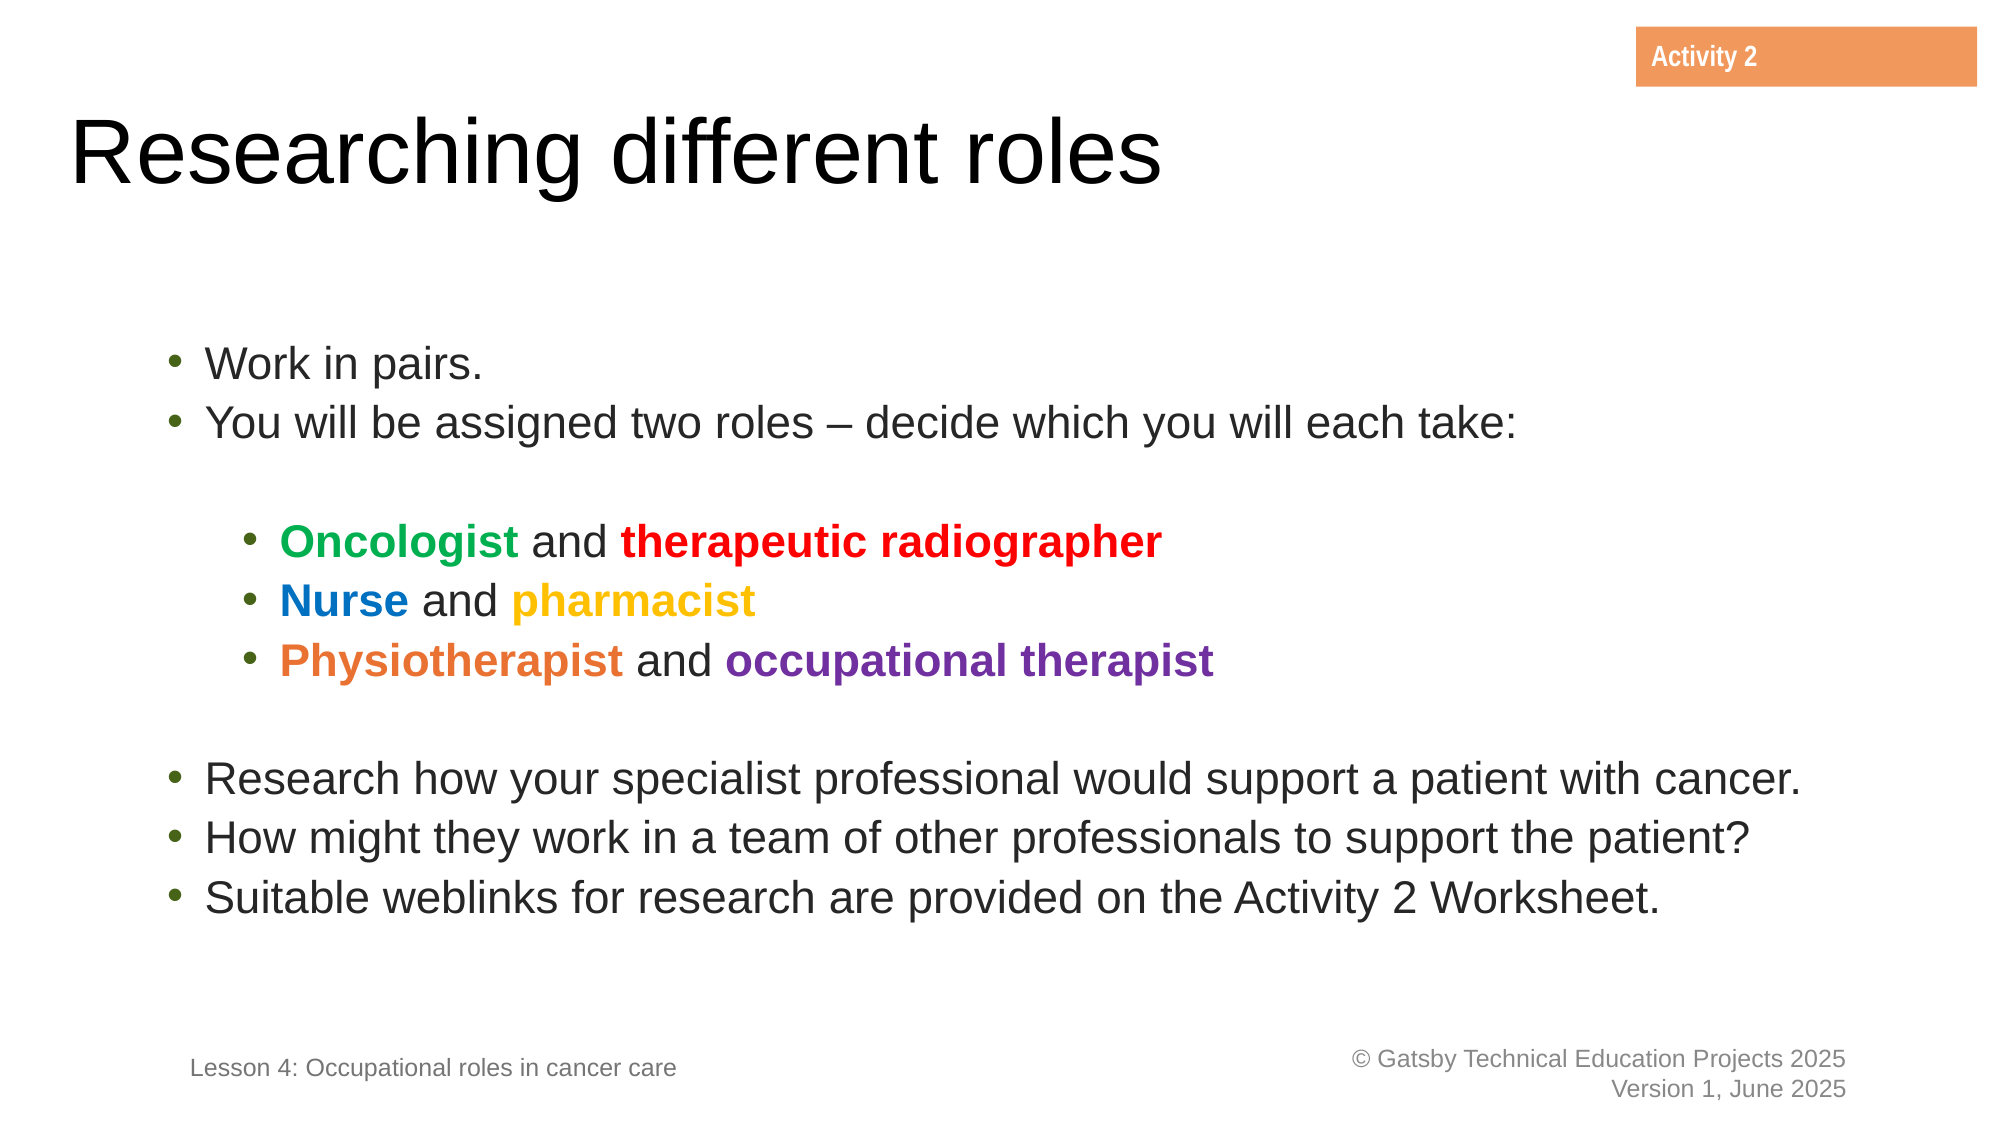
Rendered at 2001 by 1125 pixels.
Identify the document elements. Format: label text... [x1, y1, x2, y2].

title Researching different roles [55, 44, 1780, 263]
list Activity 2 [1636, 26, 1978, 87]
text_box Lesson 4: Occupational roles in cancer care [137, 1042, 879, 1089]
text_box Work in pairs. You will be assigned two roles – decide which you will each take: Oncologist and therapeutic radiographer Nurse and pharmacist Physiotherapist and occupational therapist Research how your specialist professional would support a patient with cancer. How might they work in a team of other professionals to support the patient? Suitable weblinks for research are provided on the Activity 2 Worksheet. [137, 299, 1891, 1014]
